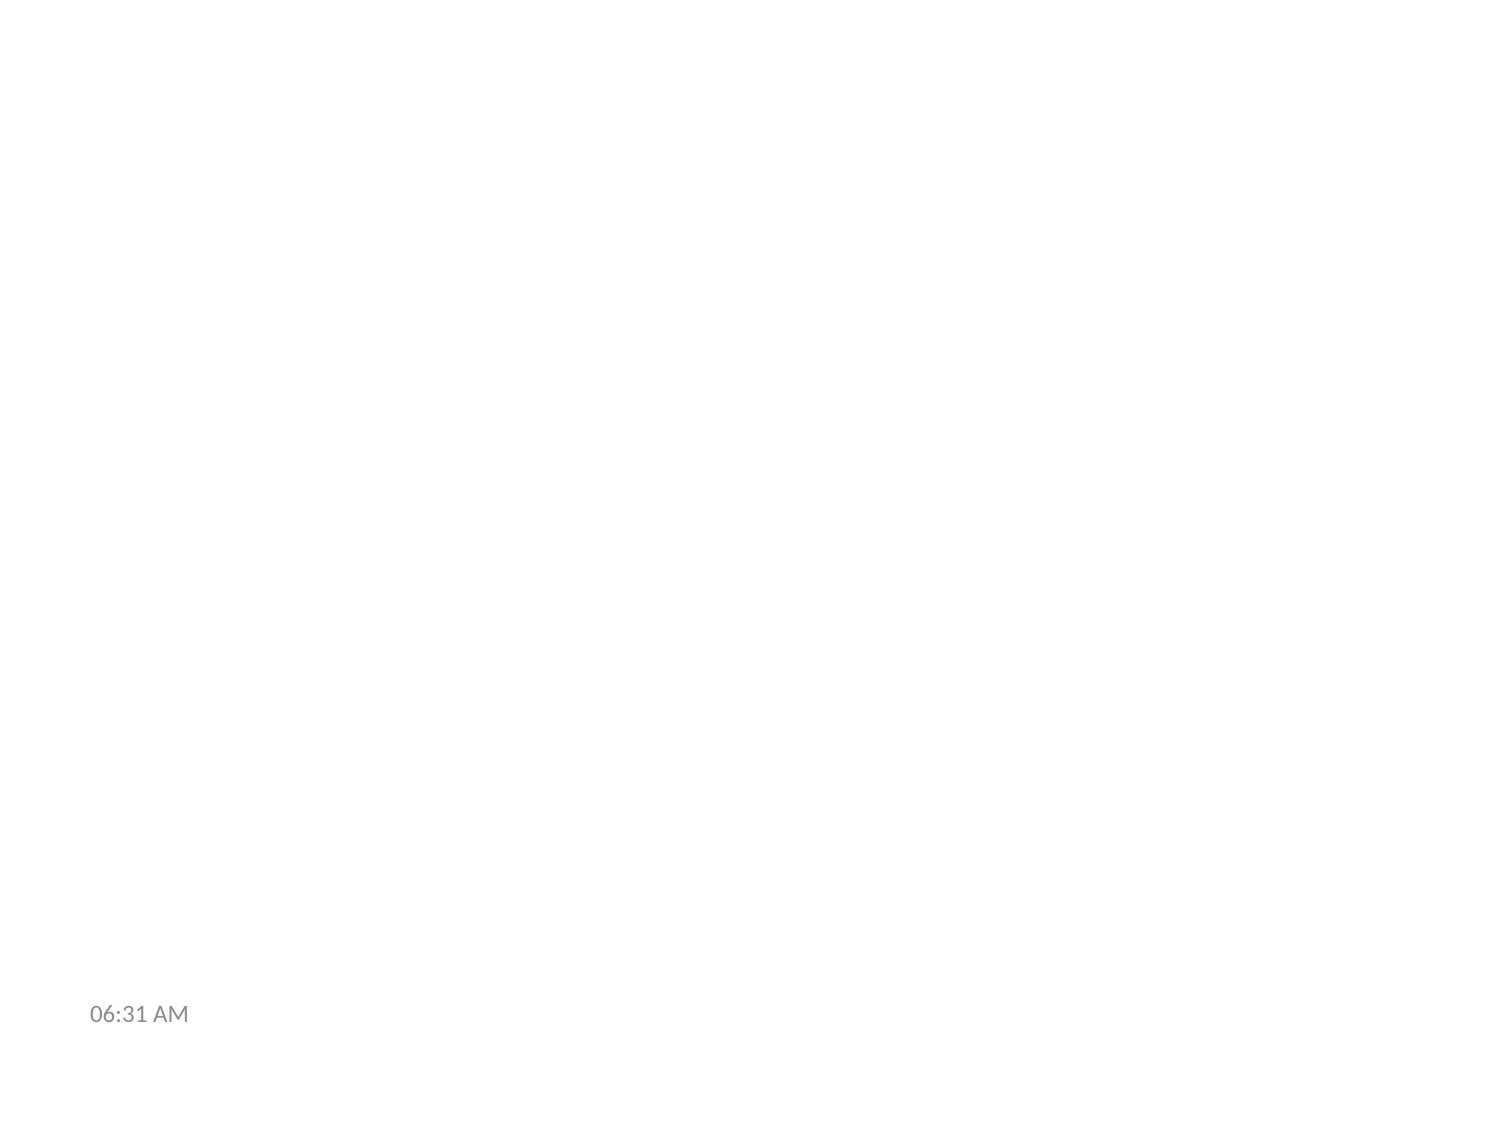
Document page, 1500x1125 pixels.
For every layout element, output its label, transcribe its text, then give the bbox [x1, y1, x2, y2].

text_box 3:35 PM [75, 982, 425, 1043]
